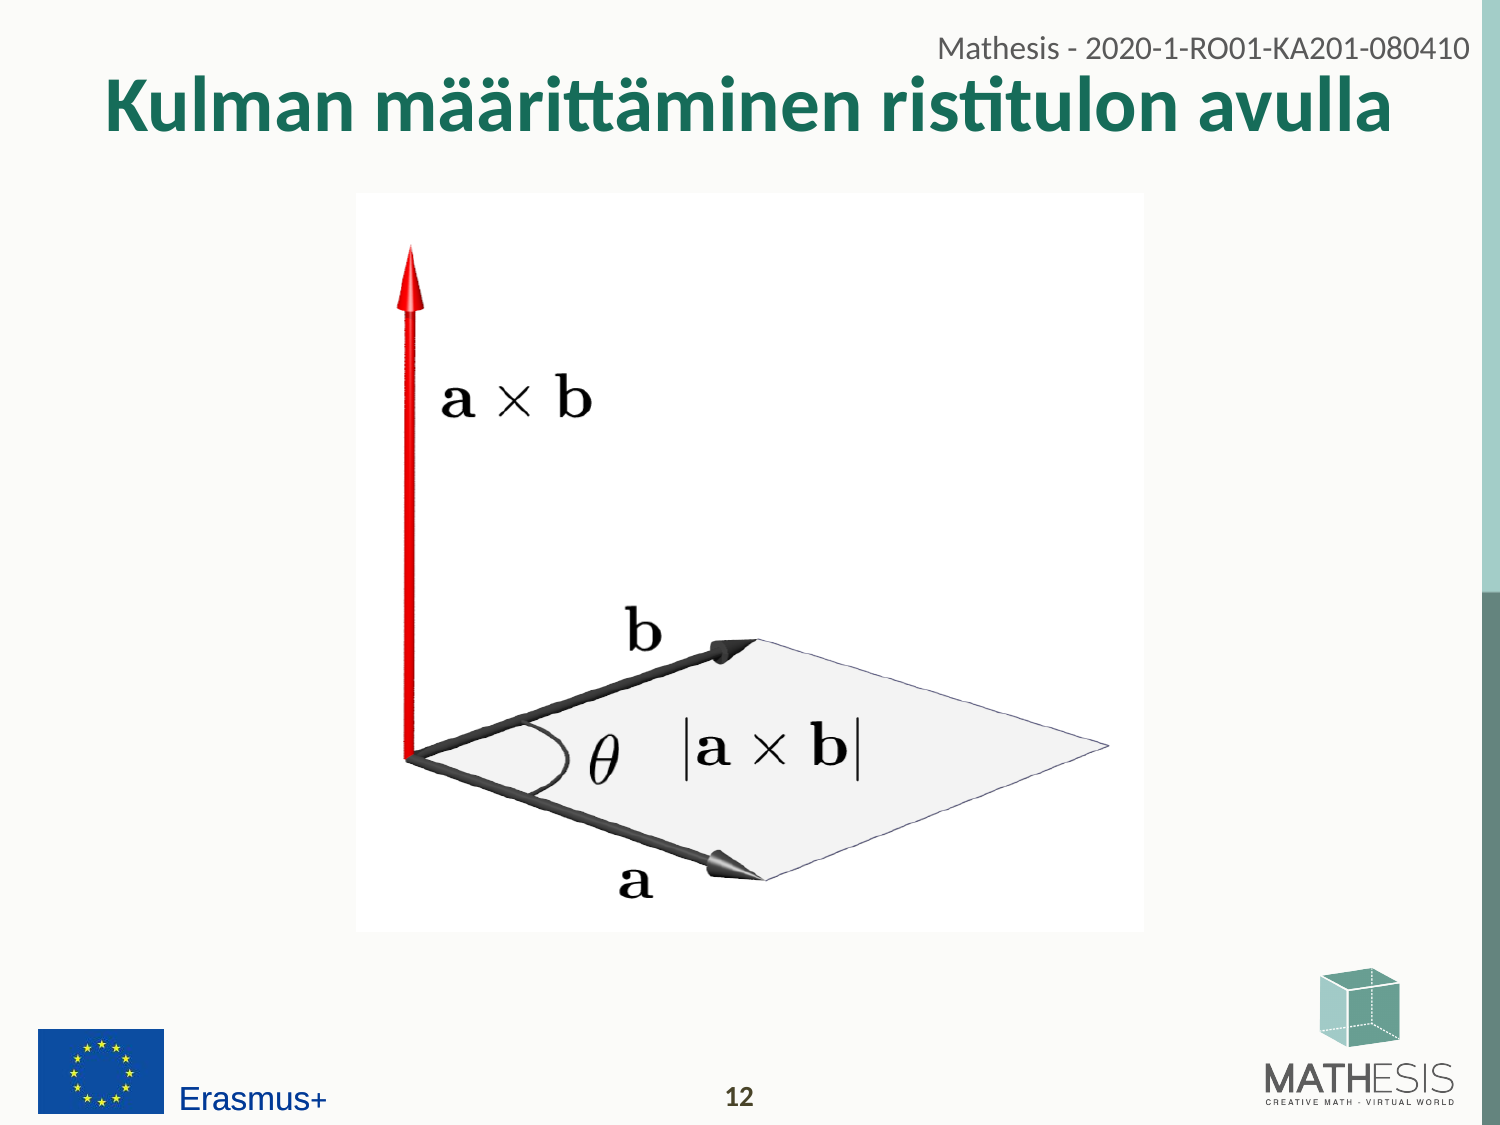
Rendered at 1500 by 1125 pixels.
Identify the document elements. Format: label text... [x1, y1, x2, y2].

picture [38, 1029, 164, 1114]
title Kulman määrittäminen ristitulon avulla [75, 45, 1425, 233]
picture [356, 193, 1144, 932]
